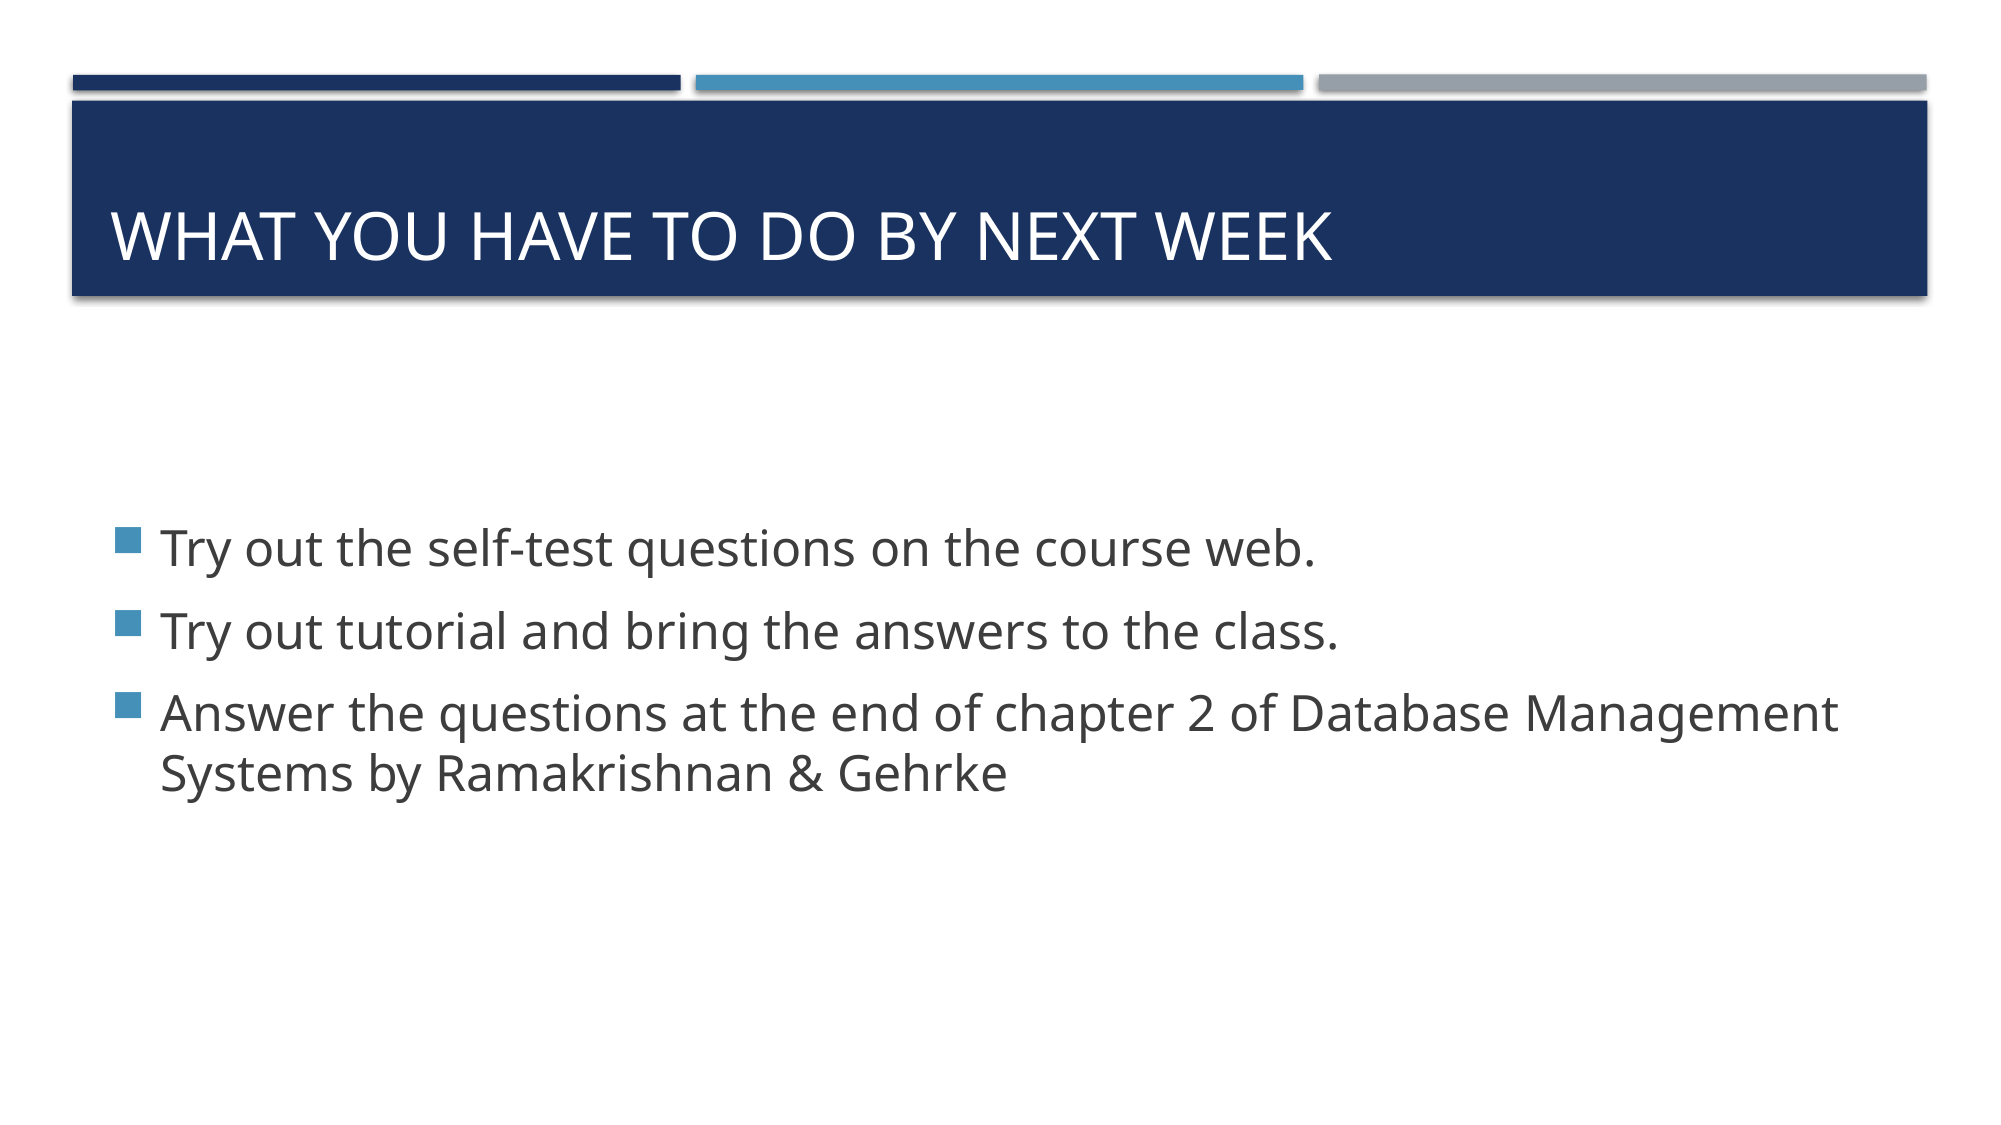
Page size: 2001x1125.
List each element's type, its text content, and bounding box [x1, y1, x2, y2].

title What you have to do by next week [95, 115, 1905, 282]
list Try out the self-test questions on the course web. Try out tutorial and bring the answers to the class. Answer the questions at the end of chapter 2 of Database Management Systems by Ramakrishnan & Gehrke [95, 357, 1905, 962]
